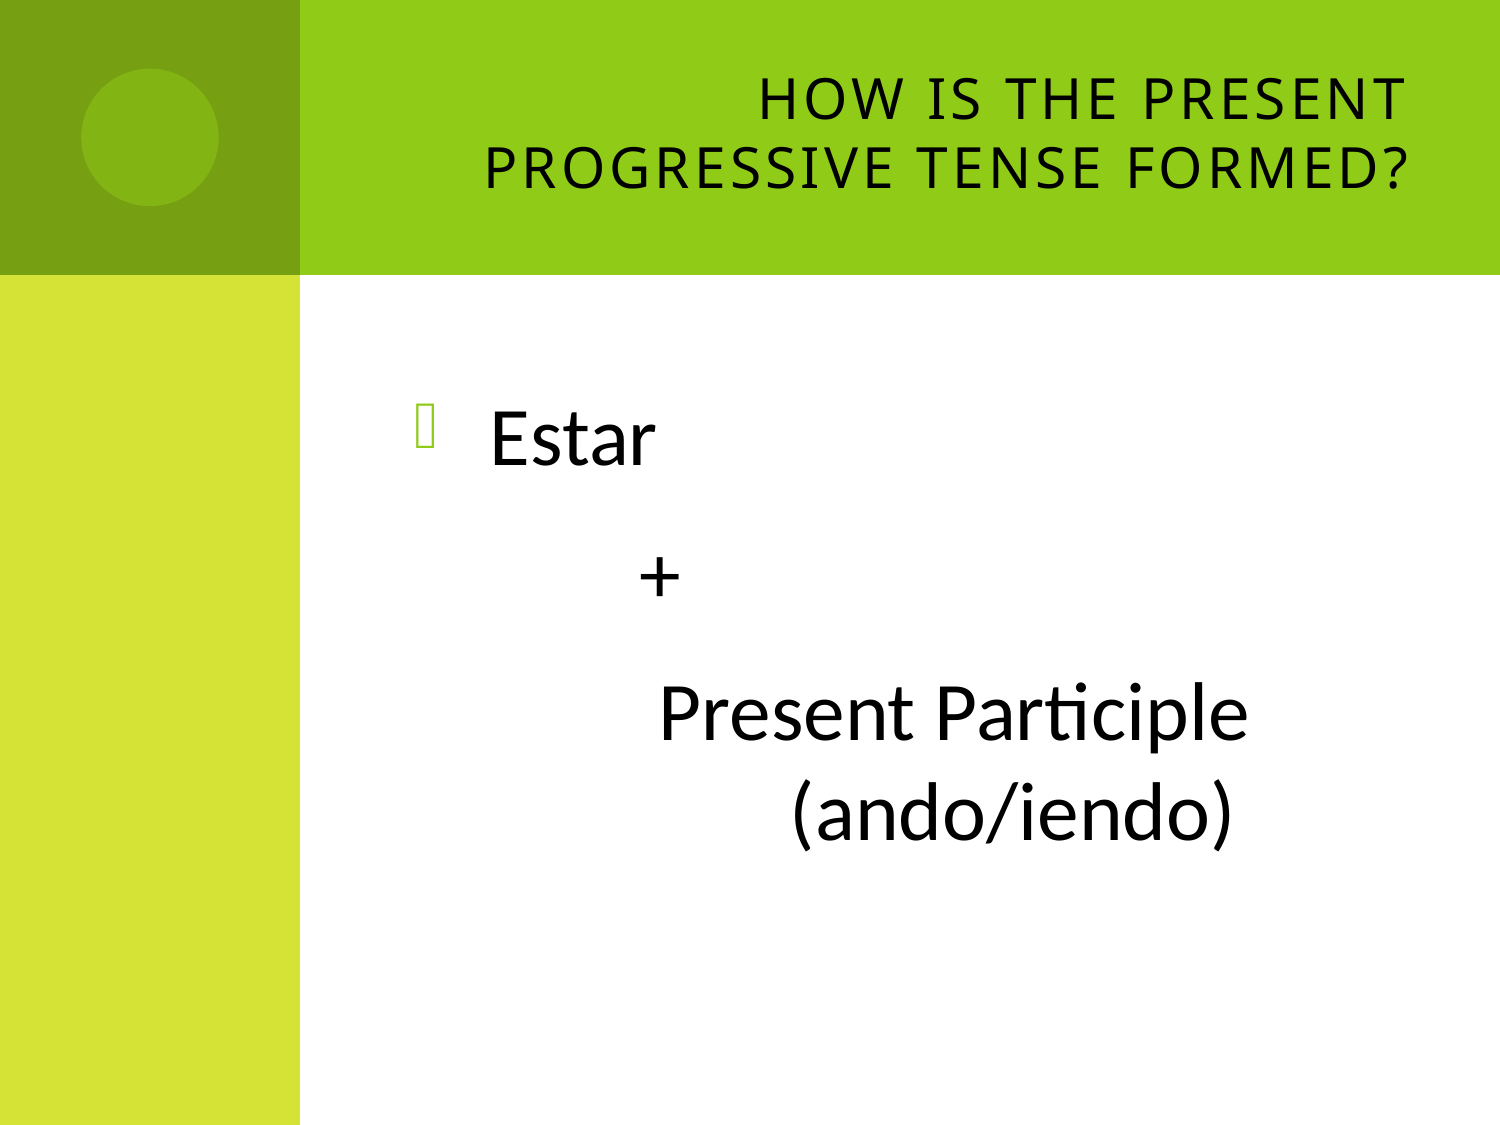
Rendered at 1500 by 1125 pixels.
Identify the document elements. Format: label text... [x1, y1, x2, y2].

title How is the present progressive tense formed? [399, 37, 1425, 225]
list Estar + Present Participle (ando/iendo) [399, 375, 1425, 1005]
